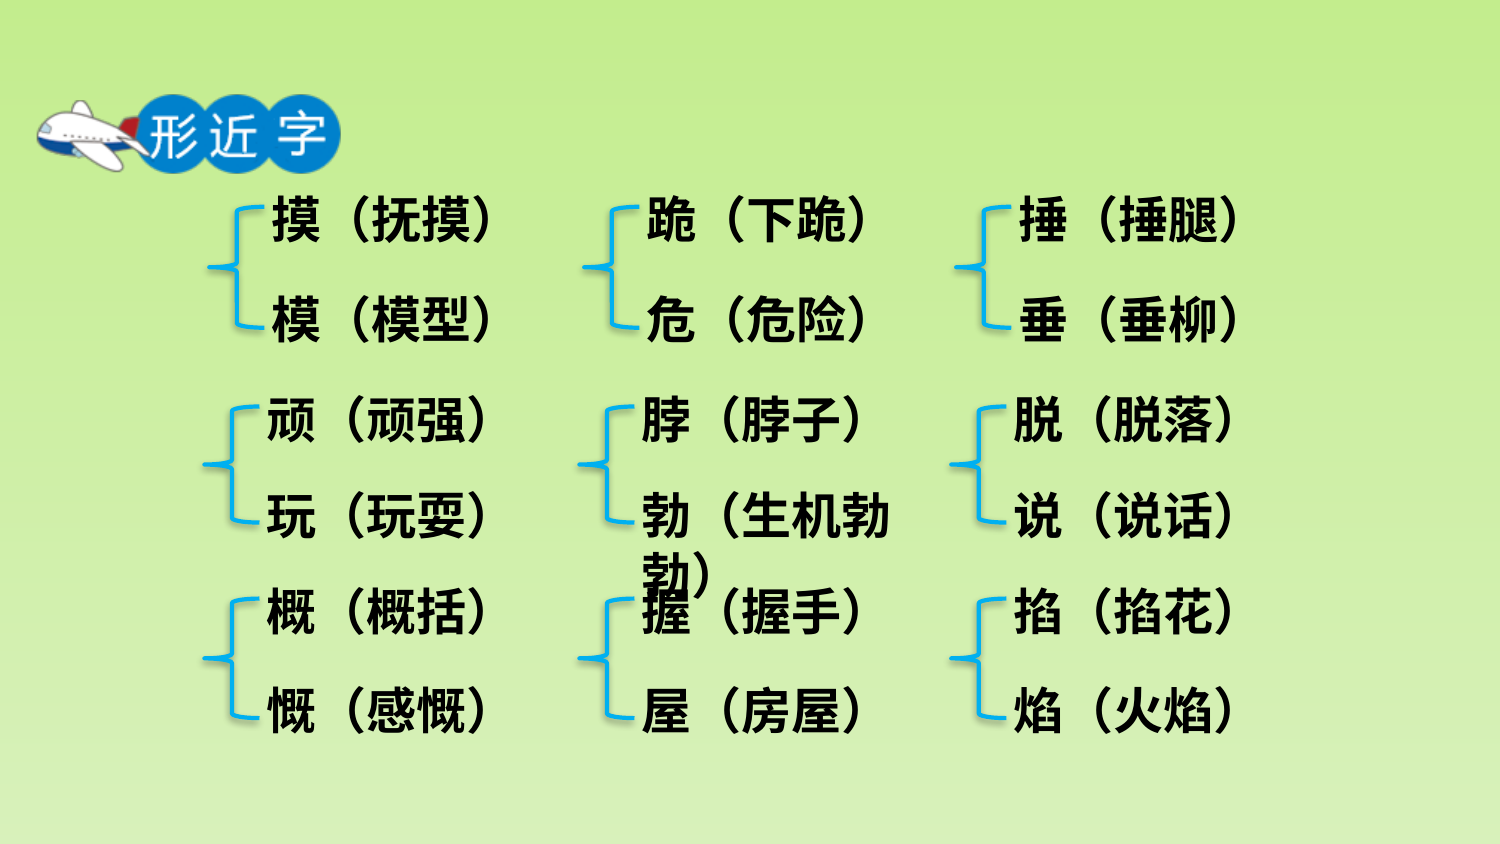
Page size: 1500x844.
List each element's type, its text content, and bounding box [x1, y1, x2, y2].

text_box 慨（感慨） [251, 671, 540, 747]
text_box 焰（火焰） [998, 671, 1287, 747]
text_box [207, 212, 265, 330]
text_box [582, 204, 640, 330]
text_box 概（概括） [251, 572, 540, 648]
text_box 危（危险） [631, 280, 920, 356]
text_box 掐（掐花） [998, 572, 1287, 648]
text_box [202, 596, 260, 720]
text_box 脖（脖子） [626, 380, 915, 456]
text_box 勃（生机勃勃） [626, 476, 966, 612]
text_box 捶（捶腿） [1003, 181, 1292, 256]
text_box [949, 596, 1007, 720]
text_box [577, 404, 635, 525]
text_box 说（说话） [998, 476, 1287, 552]
text_box 握（握手） [626, 572, 915, 648]
text_box [954, 204, 1012, 330]
text_box 屋（房屋） [626, 671, 915, 747]
text_box 跪（下跪） [631, 181, 920, 256]
text_box 玩（玩耍） [251, 476, 540, 552]
text_box [949, 404, 1007, 525]
text_box [202, 404, 260, 525]
text_box [577, 596, 635, 720]
text_box 摸（抚摸） [256, 181, 545, 256]
text_box 脱（脱落） [998, 380, 1287, 456]
text_box 顽（顽强） [251, 380, 540, 456]
picture [5, 65, 369, 203]
text_box 模（模型） [256, 280, 545, 356]
text_box 垂（垂柳） [1003, 280, 1292, 356]
